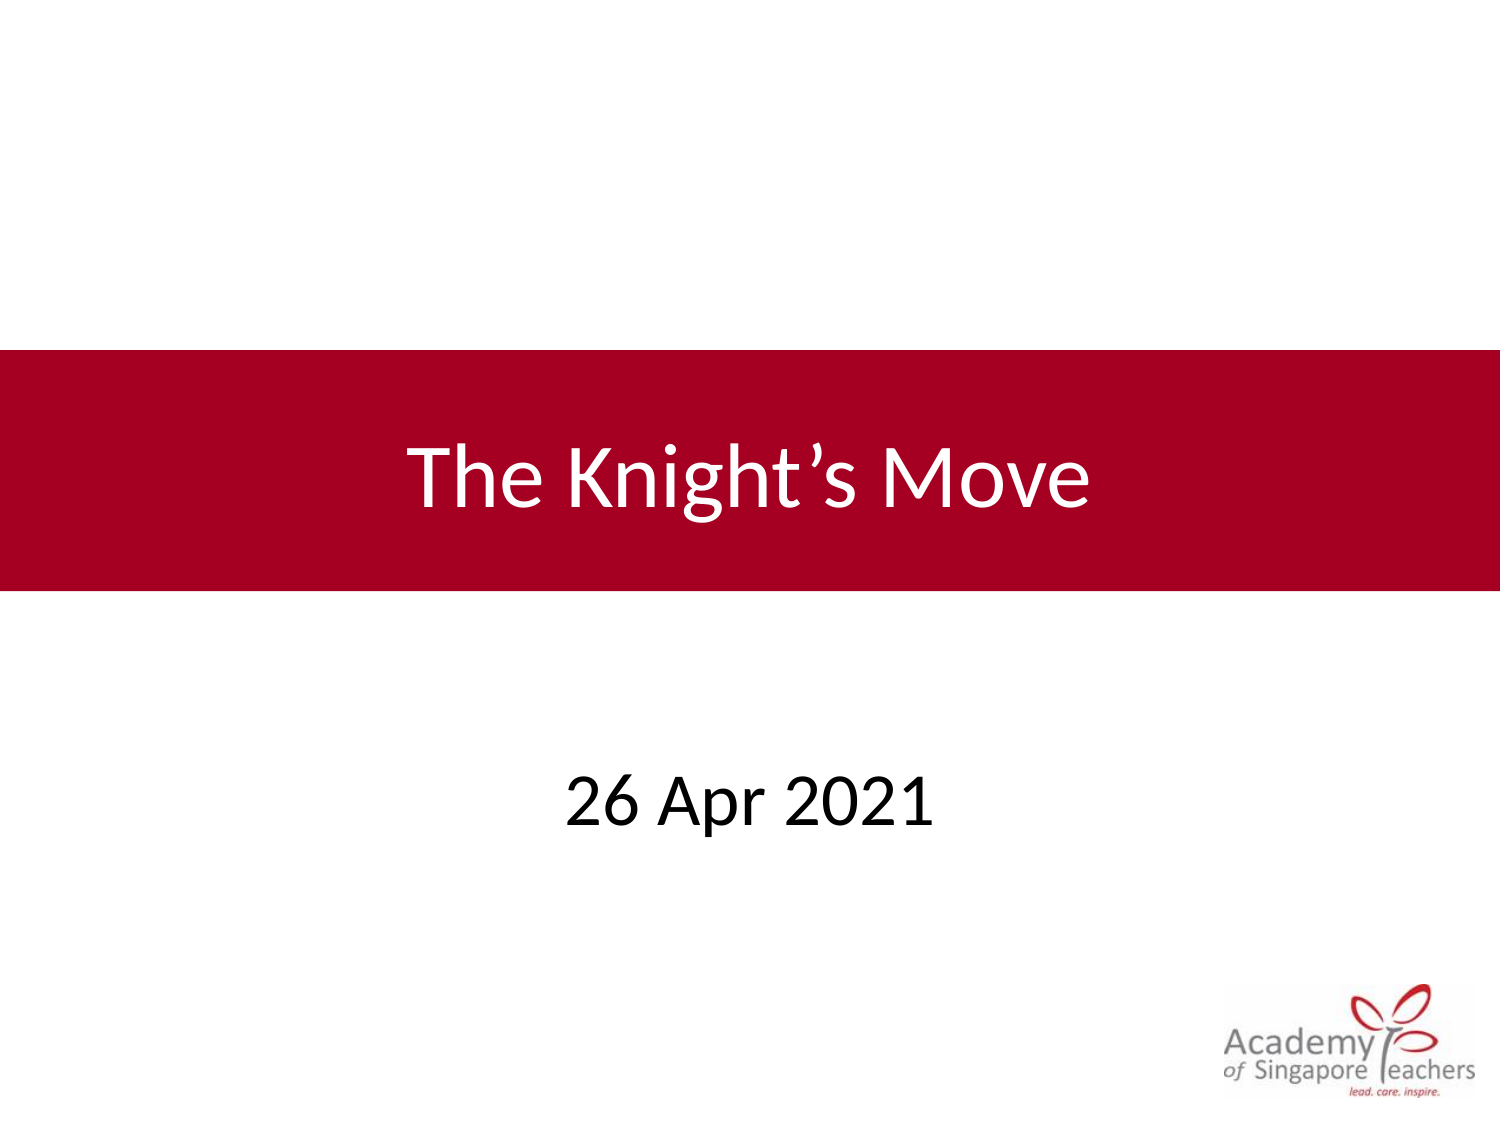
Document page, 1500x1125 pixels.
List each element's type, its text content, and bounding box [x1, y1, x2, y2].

title The Knight’s Move [0, 349, 1500, 592]
subtitle 26 Apr 2021 [224, 637, 1276, 926]
picture [1224, 984, 1475, 1098]
